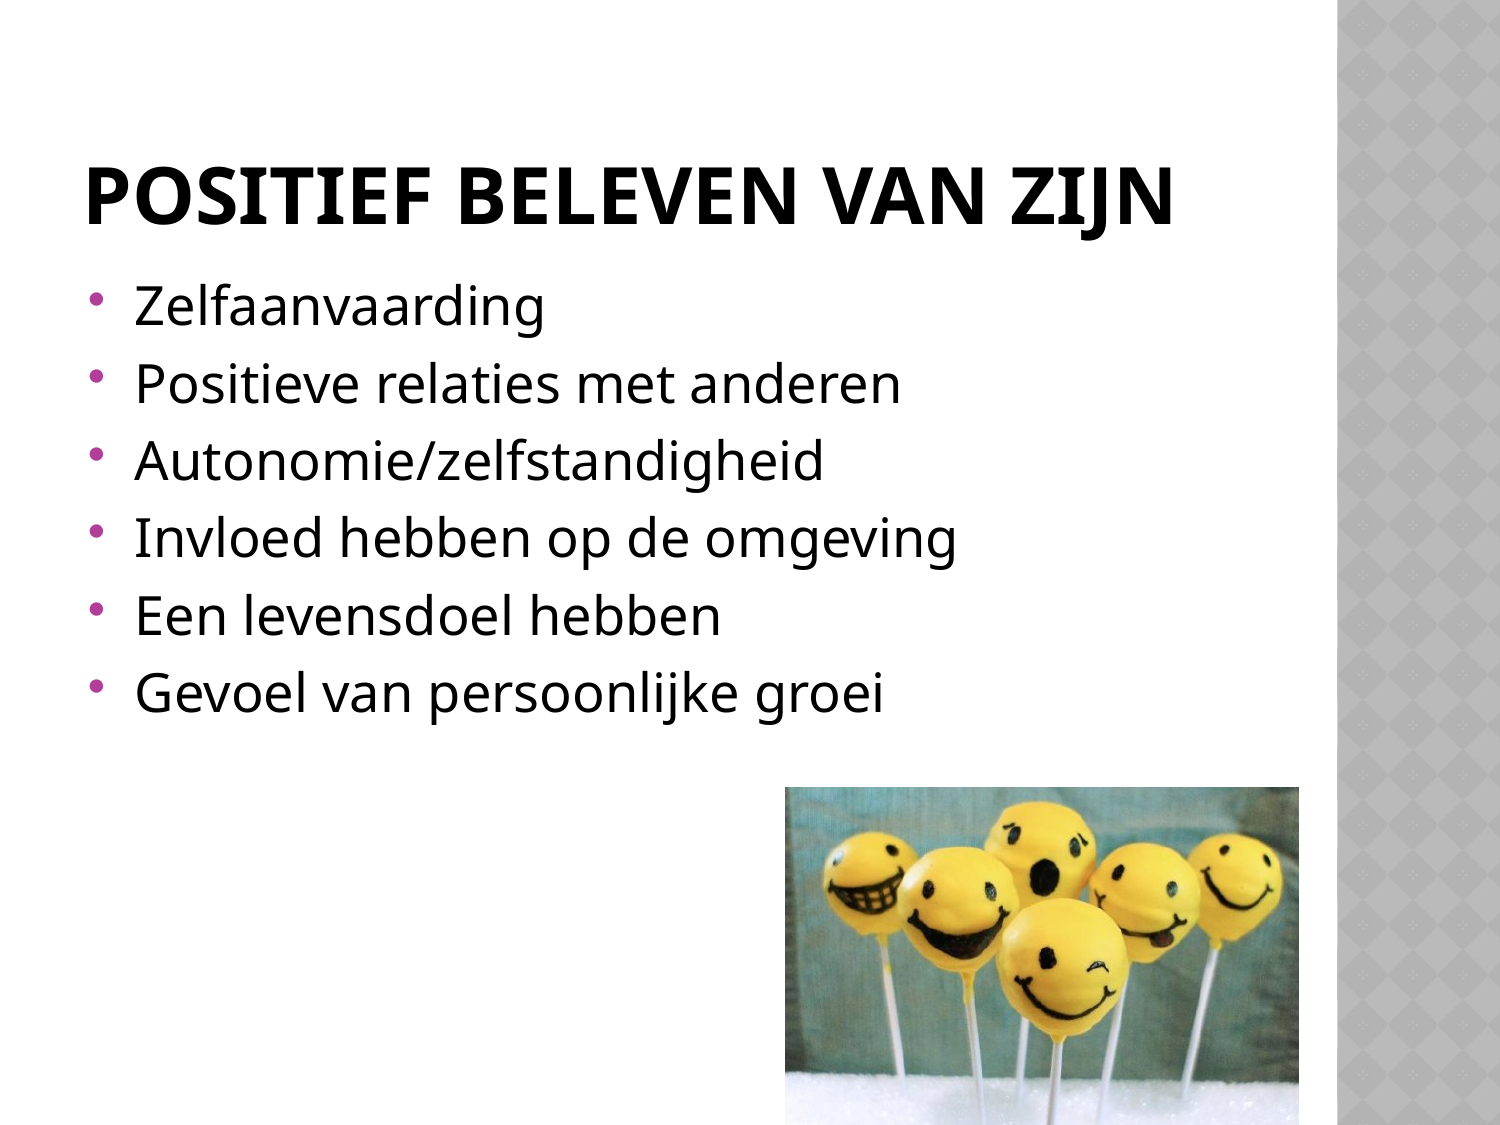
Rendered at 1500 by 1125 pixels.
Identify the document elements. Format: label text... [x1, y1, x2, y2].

title Positief beleven van zijn [75, 52, 1263, 240]
list Zelfaanvaarding Positieve relaties met anderen Autonomie/zelfstandigheid Invloed hebben op de omgeving Een levensdoel hebben Gevoel van persoonlijke groei [75, 264, 1263, 1059]
picture [784, 787, 1299, 1125]
